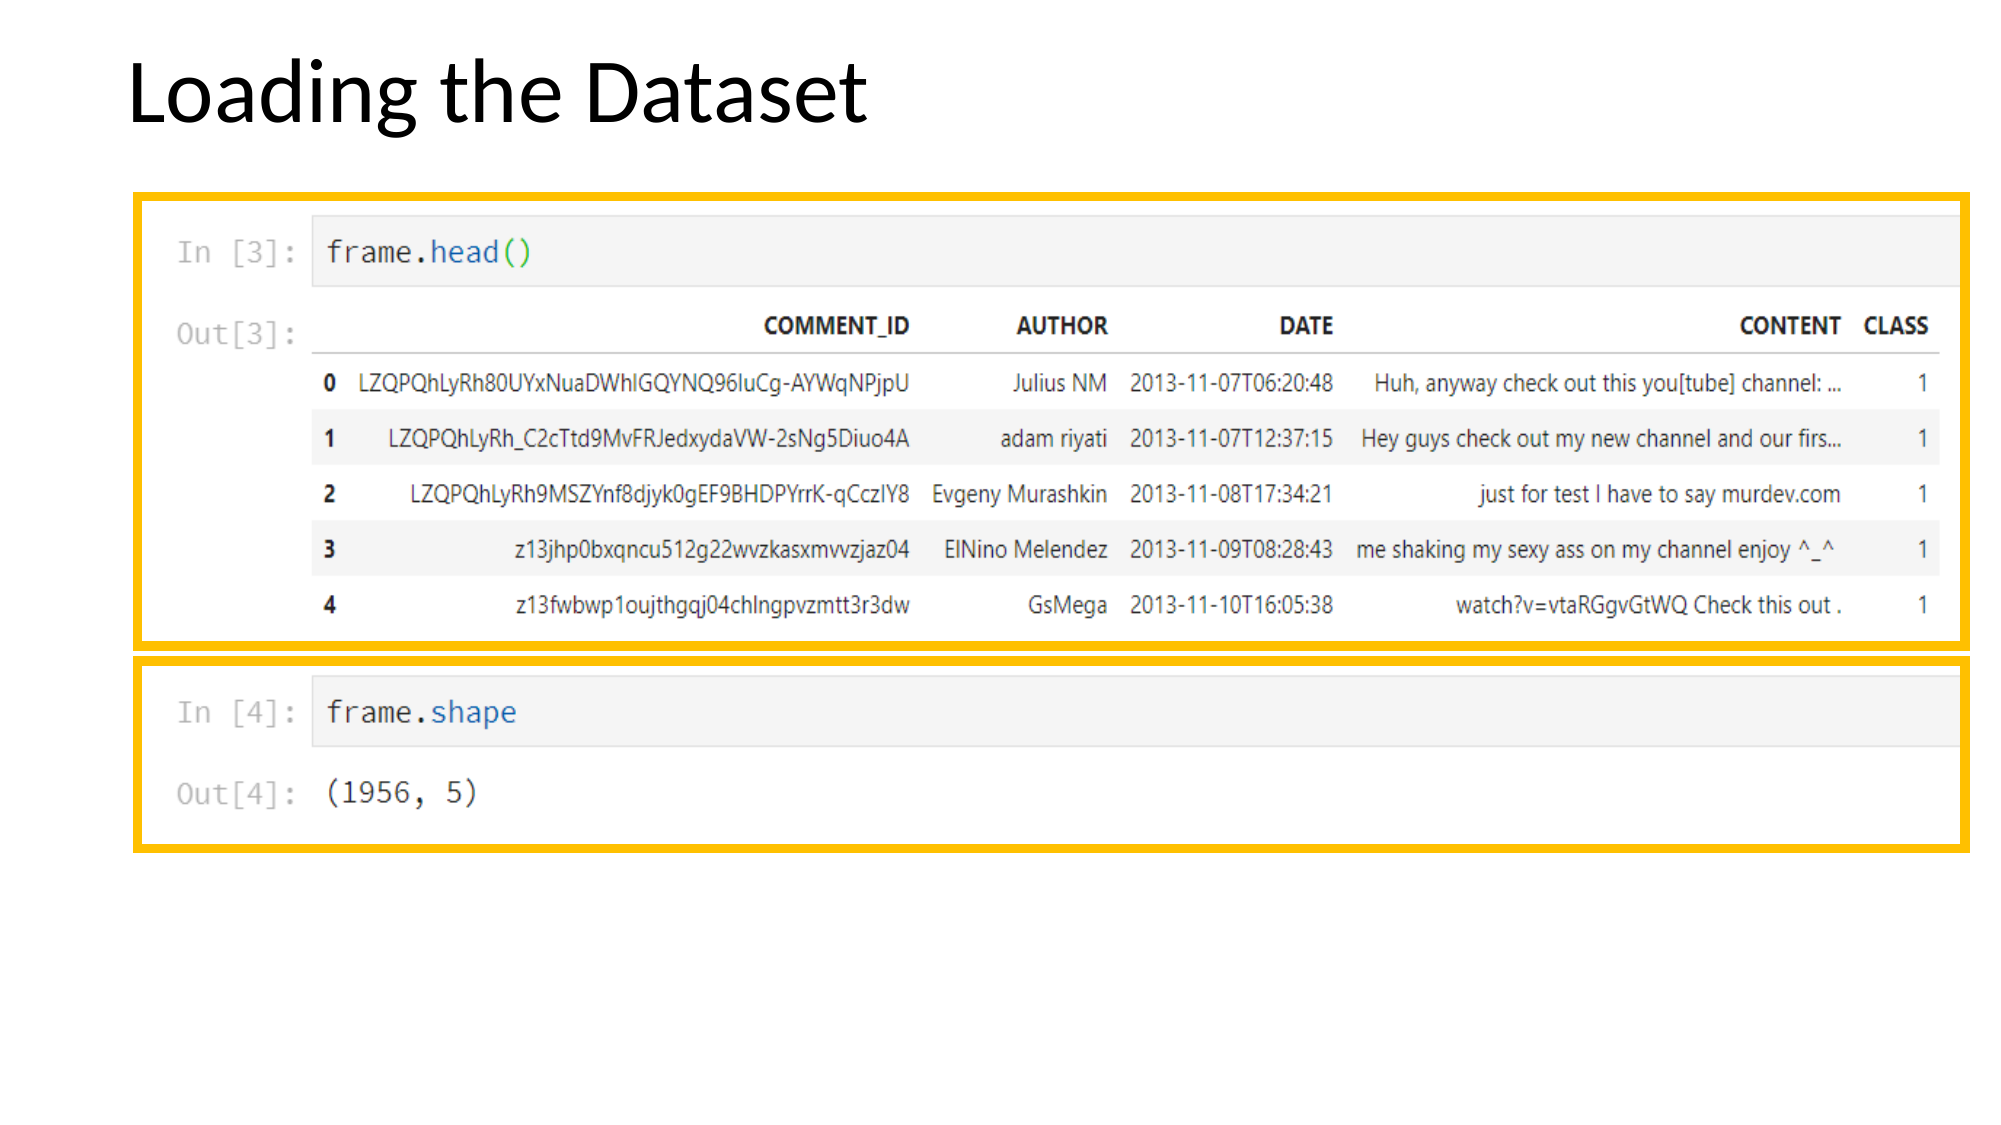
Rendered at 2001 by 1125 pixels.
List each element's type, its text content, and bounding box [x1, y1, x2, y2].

text_box Loading the Dataset [112, 23, 1919, 149]
picture [149, 204, 1966, 842]
text_box [136, 660, 1966, 850]
text_box [136, 196, 1966, 647]
